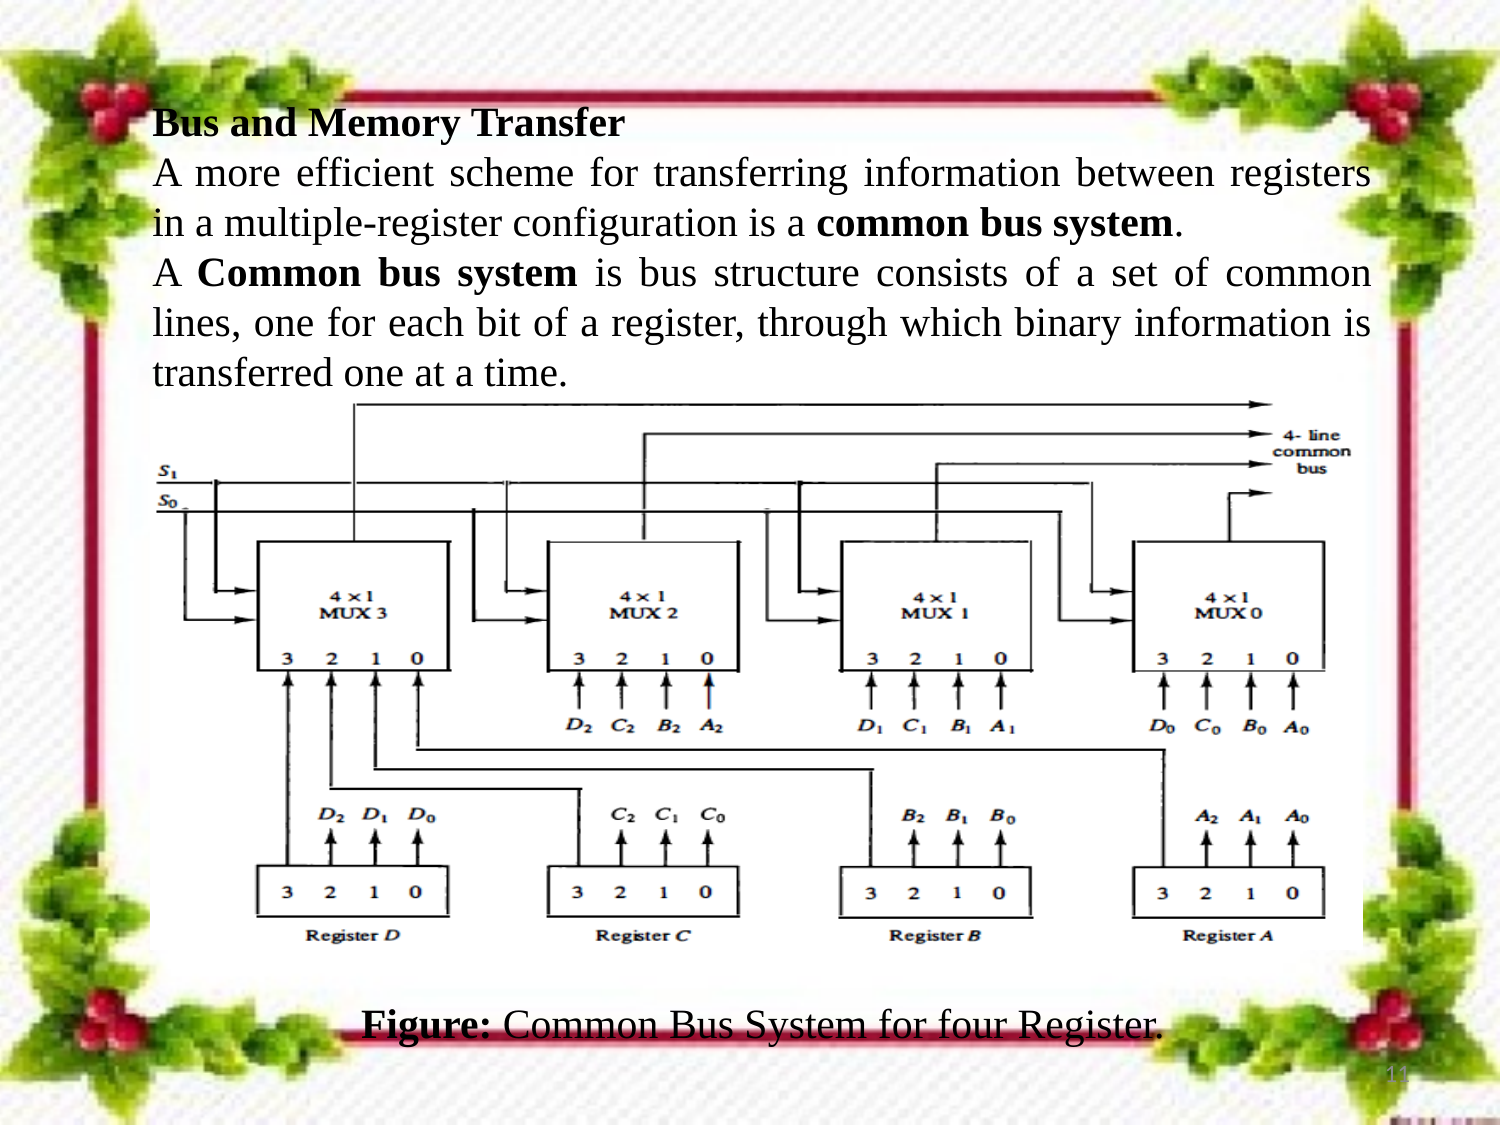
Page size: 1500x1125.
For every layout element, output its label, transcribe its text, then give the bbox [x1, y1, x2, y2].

text_box Bus and Memory Transfer A more efficient scheme for transferring information between registers in a multiple-register configuration is a common bus system. A Common bus system is bus structure consists of a set of common lines, one for each bit of a register, through which binary information is transferred one at a time. [137, 87, 1388, 403]
picture [0, 0, 1500, 1125]
slide_number 11 [1074, 1042, 1425, 1103]
text_box Figure: Common Bus System for four Register. [346, 989, 1181, 1055]
